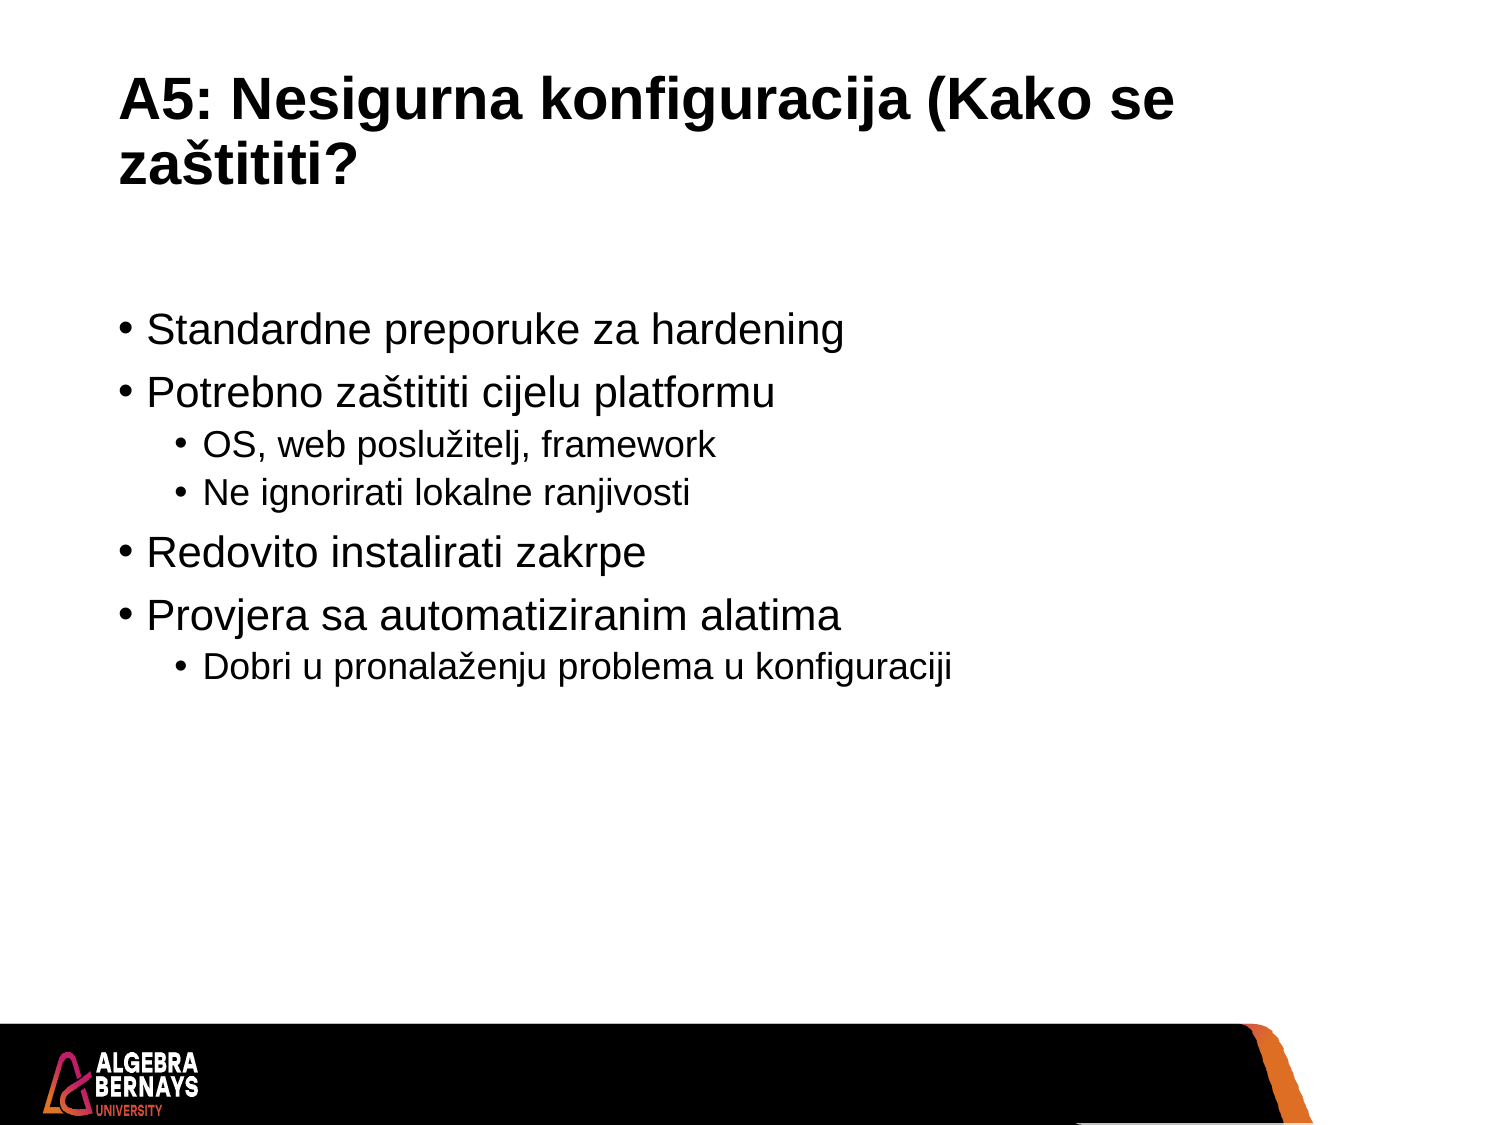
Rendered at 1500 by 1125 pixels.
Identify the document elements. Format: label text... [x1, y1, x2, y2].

list Standardne preporuke za hardening Potrebno zaštititi cijelu platformu OS, web poslužitelj, framework Ne ignorirati lokalne ranjivosti Redovito instalirati zakrpe Provjera sa automatiziranim alatima Dobri u pronalaženju problema u konfiguraciji [103, 299, 1397, 1014]
picture [0, 1023, 1468, 1125]
title A5: Nesigurna konfiguracija (Kako se zaštititi? [103, 59, 1397, 278]
